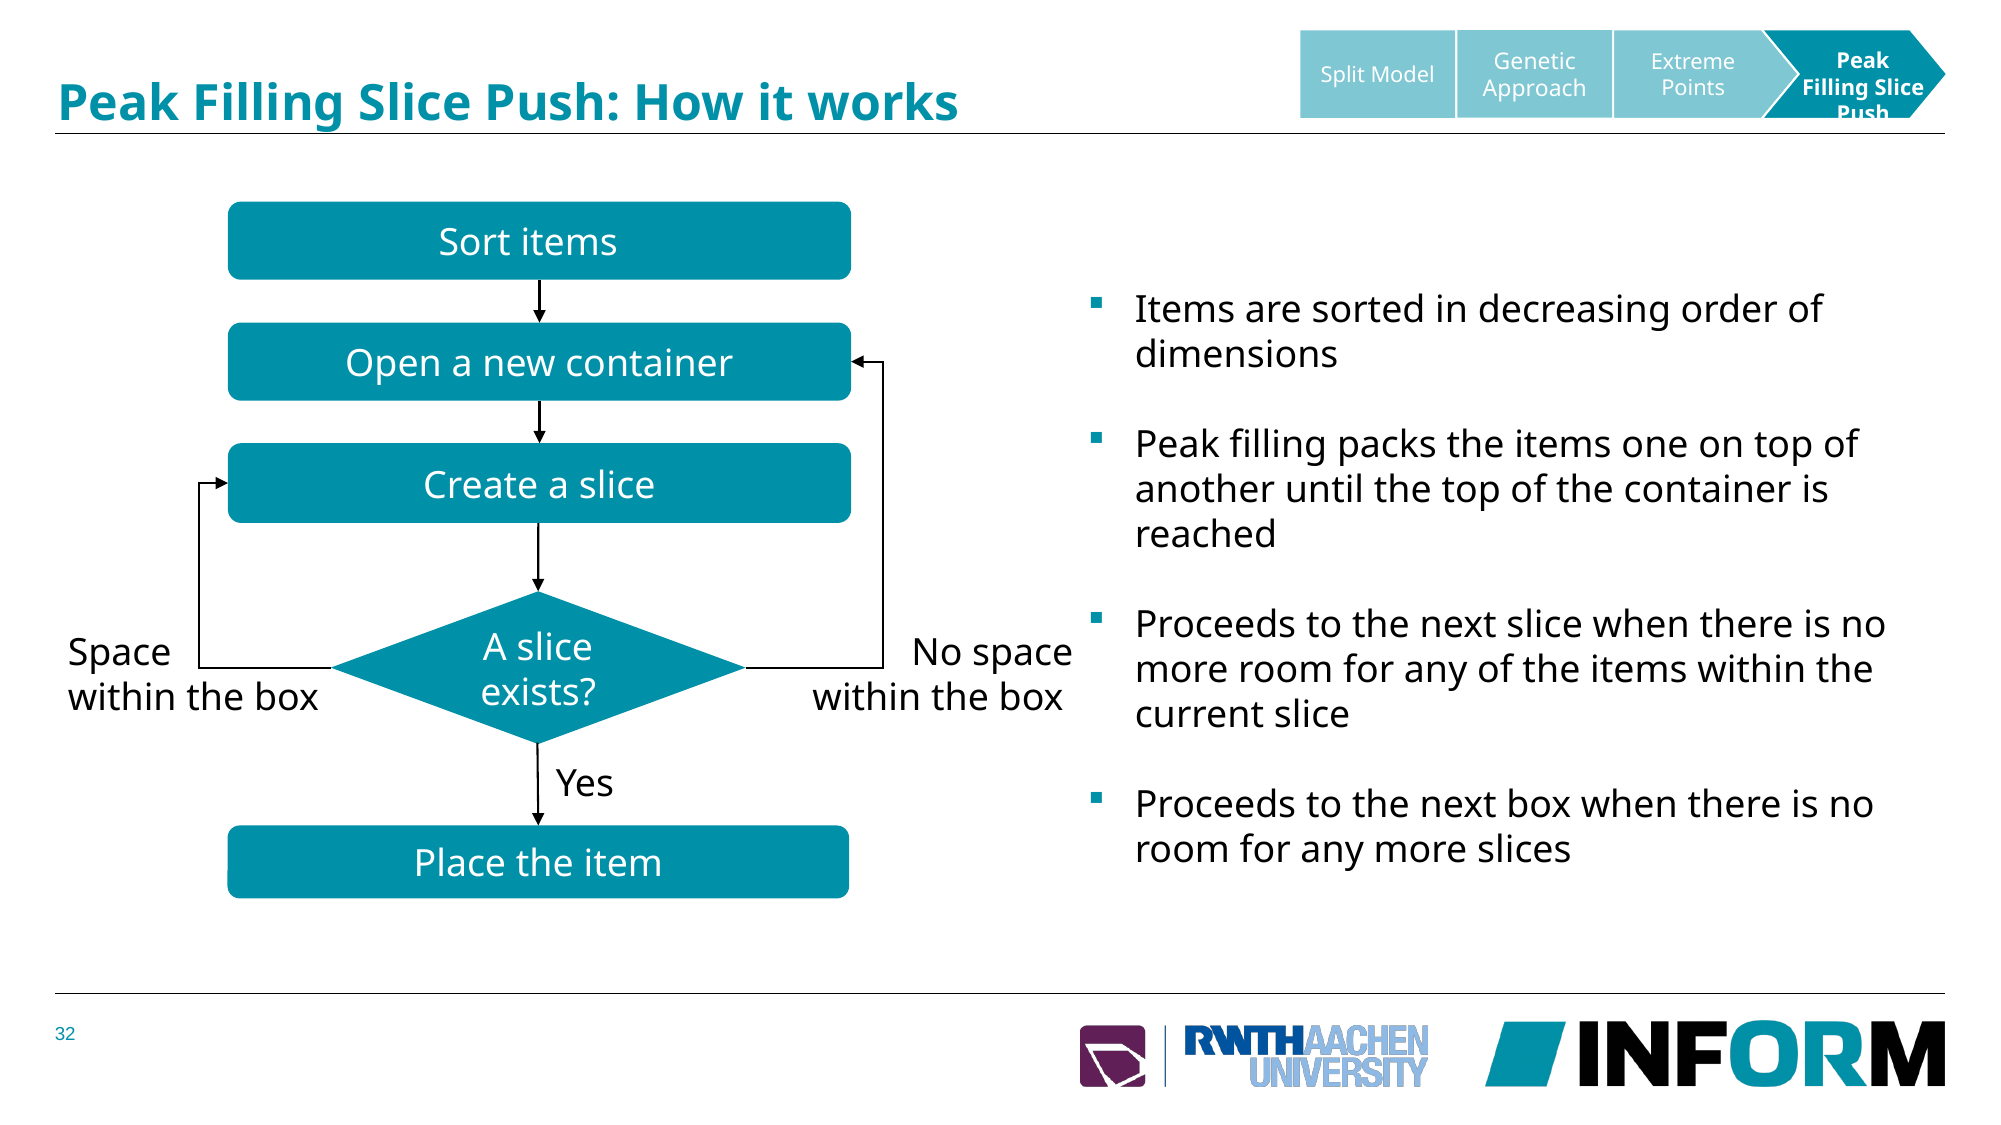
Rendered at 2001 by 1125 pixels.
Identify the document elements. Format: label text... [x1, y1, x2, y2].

text_box Open a new container [226, 321, 853, 402]
text_box Place the item [226, 824, 851, 900]
text_box No space within the box [781, 620, 1072, 726]
text_box Sort items [226, 200, 853, 281]
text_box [745, 361, 884, 668]
text_box A slice exists? [362, 590, 746, 745]
list [55, 161, 1947, 968]
text_box Create a slice [226, 442, 745, 525]
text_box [1300, 29, 1948, 119]
text_box Space within the box [52, 620, 362, 726]
title Peak Filling Slice Push: How it works [42, 70, 1948, 143]
picture [1080, 1025, 1428, 1087]
picture [1485, 1020, 1945, 1087]
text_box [197, 483, 331, 668]
text_box Yes [540, 751, 646, 812]
text_box Items are sorted in decreasing order of dimensions Peak filling packs the items one on top of another until the top of the container is reached Proceeds to the next slice when there is no more room for any of the items within the current slice Proceeds to the next box when there is no room for any more slices [1072, 187, 1941, 968]
